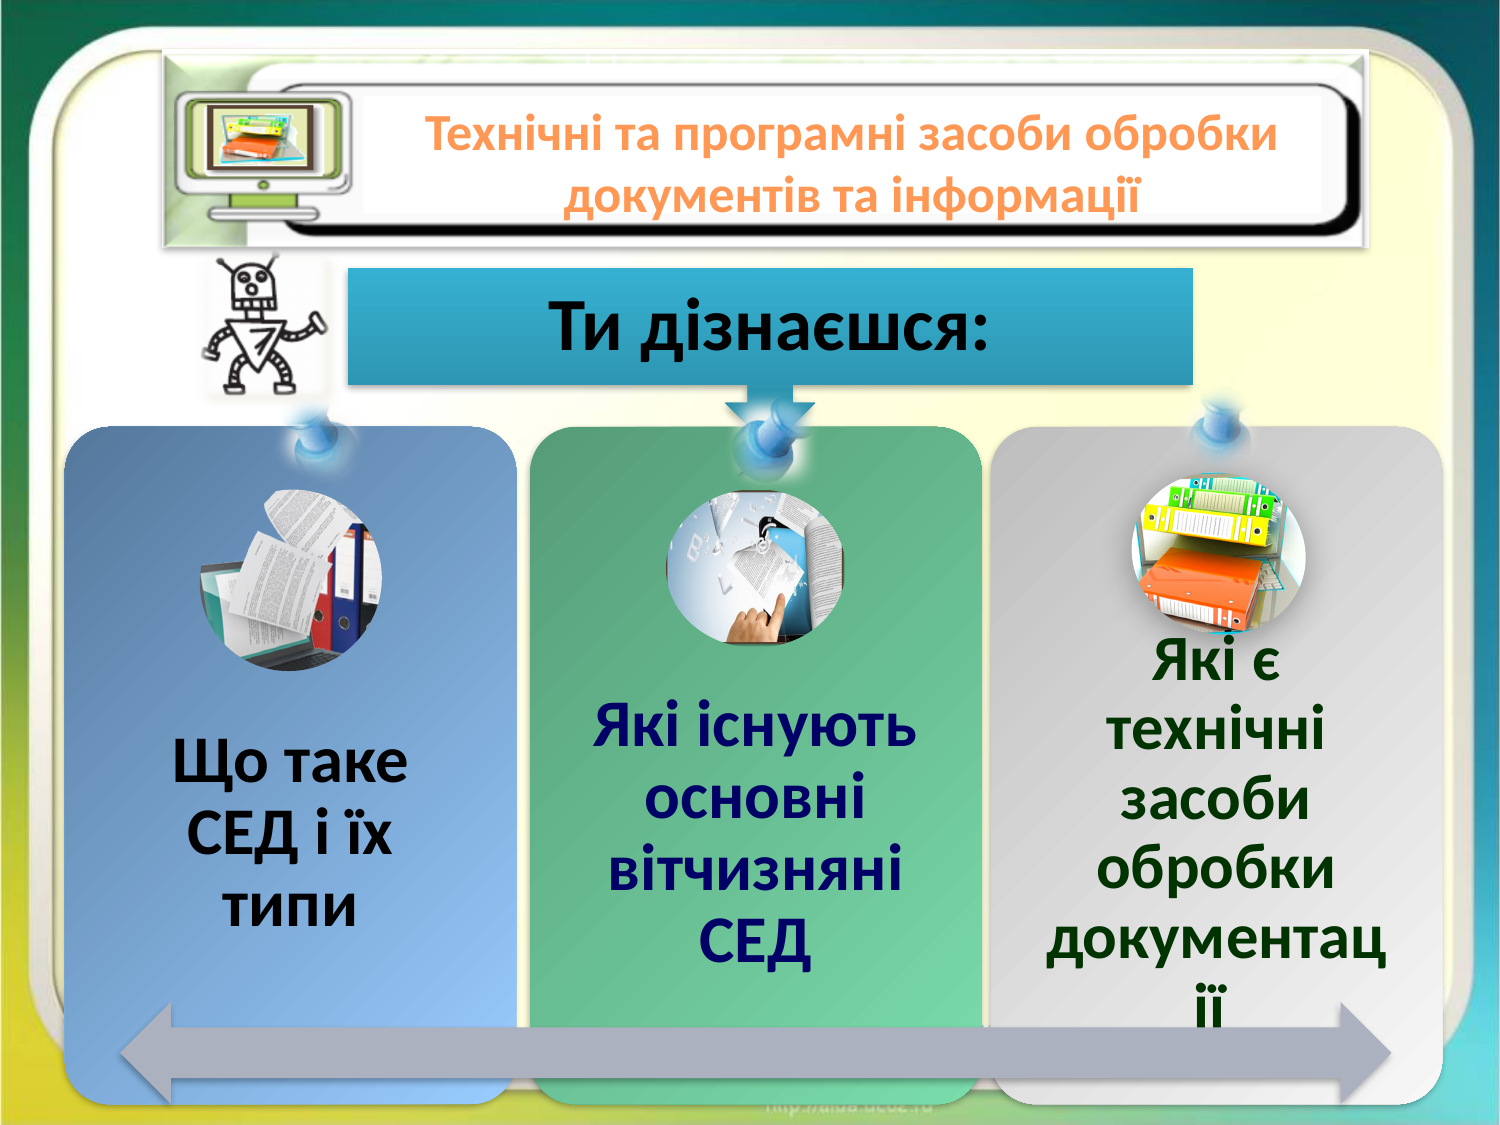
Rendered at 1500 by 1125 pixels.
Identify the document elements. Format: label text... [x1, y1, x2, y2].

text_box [64, 426, 1448, 1105]
text_box Ти дізнаєшся: [347, 268, 1193, 387]
picture [0, 0, 1500, 1125]
